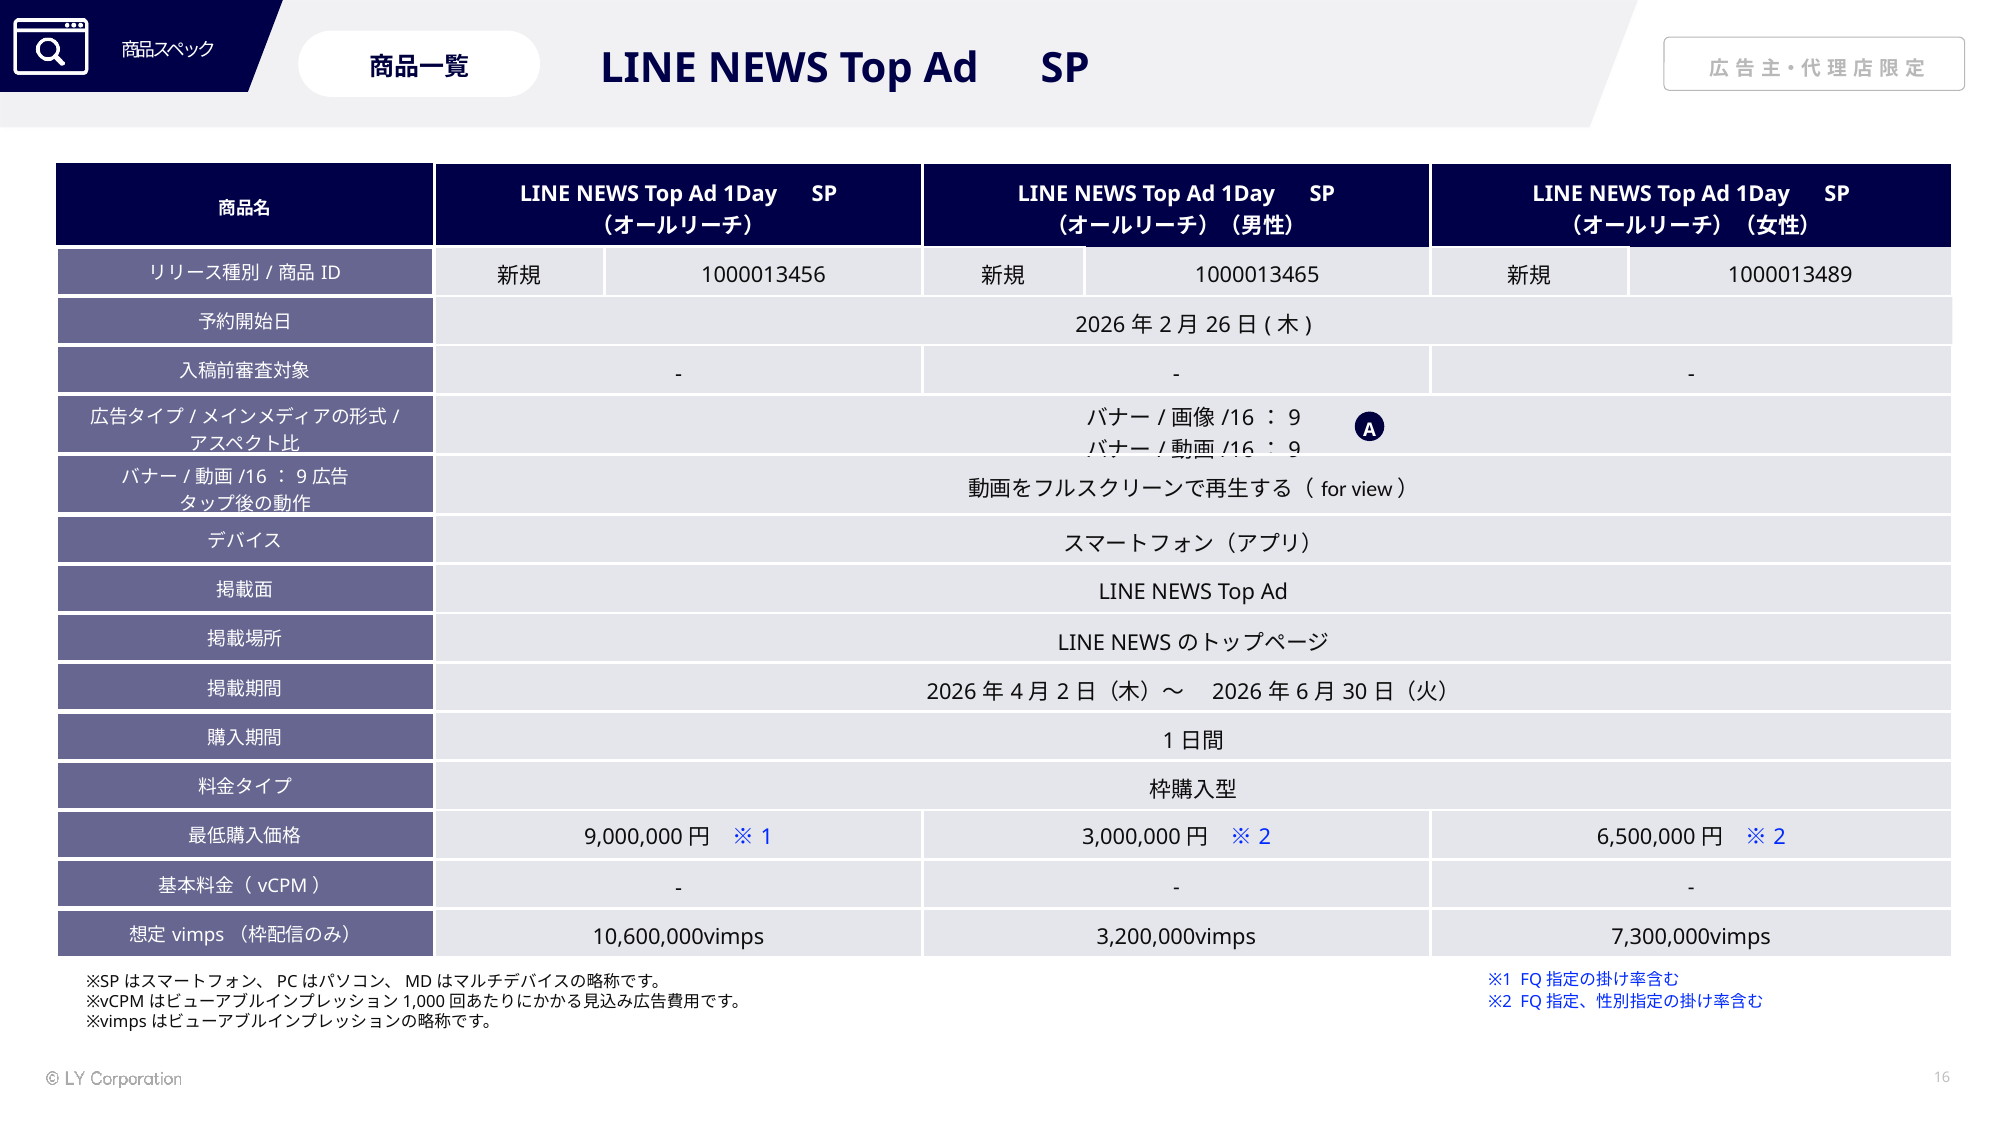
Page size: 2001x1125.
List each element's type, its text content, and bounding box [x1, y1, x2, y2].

table_cell - [924, 346, 1429, 393]
table_cell - [924, 861, 1429, 907]
table_cell 予約開始日 [58, 298, 433, 343]
table_cell 3,000,000円 ※2 [924, 811, 1429, 858]
table_cell バナー/画像/16：9 バナー/動画/16：9 [436, 396, 1951, 453]
table_cell バナー/動画/16：9広告 タップ後の動作 [58, 456, 433, 512]
table_cell 最低購入価格 [58, 812, 433, 857]
table_header LINE NEWS Top Ad 1Day SP （オールリーチ） [436, 164, 921, 245]
table_header 商品名 [56, 163, 433, 245]
table_cell 入稿前審査対象 [58, 347, 433, 392]
table_cell 1000013456 [606, 248, 921, 295]
table_cell 新規 [436, 248, 603, 295]
text_box 商品一覧 [296, 28, 542, 99]
text_box ※SPはスマートフォン、PCはパソコン、MDはマルチデバイスの略称です。 ※vCPMはビューアブルインプレッション1,000回あたりにかかる見込み広告費用です。 ※vimpsはビューアブルインプレッションの略称です。 [71, 963, 1683, 1039]
table_cell LINE NEWS Top Ad [436, 565, 1951, 612]
table_cell - [436, 861, 921, 907]
table_cell 購入期間 [58, 714, 433, 759]
table_header LINE NEWS Top Ad 1Day SP （オールリーチ）（女性） [1432, 164, 1951, 247]
table_cell 基本料金（vCPM） [58, 861, 433, 906]
table_cell 10,600,000vimps [436, 910, 921, 956]
table_cell 新規 [924, 248, 1083, 295]
table_header LINE NEWS Top Ad 1Day SP （オールリーチ）（男性） [924, 164, 1429, 247]
table_cell スマートフォン（アプリ） [436, 516, 1951, 562]
table_cell - [1432, 861, 1951, 907]
table_cell 9,000,000円 ※1 [436, 811, 921, 858]
table_cell 掲載面 [58, 566, 433, 611]
text_box 商品スペック [97, 13, 240, 81]
table_cell リリース種別/商品ID [58, 249, 432, 294]
table_cell 新規 [1432, 248, 1627, 295]
table_cell デバイス [58, 517, 433, 562]
table_cell - [1432, 346, 1951, 393]
table_cell 6,500,000円 ※2 [1432, 811, 1951, 858]
picture [8, 4, 92, 88]
table_cell 7,300,000vimps [1432, 910, 1951, 956]
table_cell 枠購入型 [436, 762, 1951, 809]
table_cell 広告タイプ/メインメディアの形式/ アスペクト比 [58, 396, 433, 452]
table_cell 1000013465 [1086, 247, 1429, 295]
table_cell - [436, 346, 921, 393]
table_cell 動画をフルスクリーンで再生する（for view） [436, 456, 1951, 513]
table_cell LINE NEWSのトップページ [436, 614, 1951, 661]
table_cell 2026年4月2日（木）～ 2026年6月30日（火） [436, 664, 1951, 710]
list LINE NEWS Top Ad SP [599, 41, 1481, 97]
table_cell 2026年2月26日(木) [436, 297, 1952, 344]
table_cell 3,200,000vimps [924, 910, 1429, 956]
table_cell 想定vimps（枠配信のみ） [58, 911, 433, 956]
text_box ※1 FQ指定の掛け率含む ※2 FQ指定、性別指定の掛け率含む [1488, 959, 1765, 1019]
table_cell 掲載場所 [58, 615, 433, 660]
picture [46, 1071, 181, 1088]
table_cell 1000013489 [1630, 247, 1951, 295]
table_cell 掲載期間 [58, 664, 433, 709]
table_cell 1日間 [436, 713, 1951, 759]
table_cell 料金タイプ [58, 763, 433, 808]
text_box A [1354, 411, 1385, 442]
